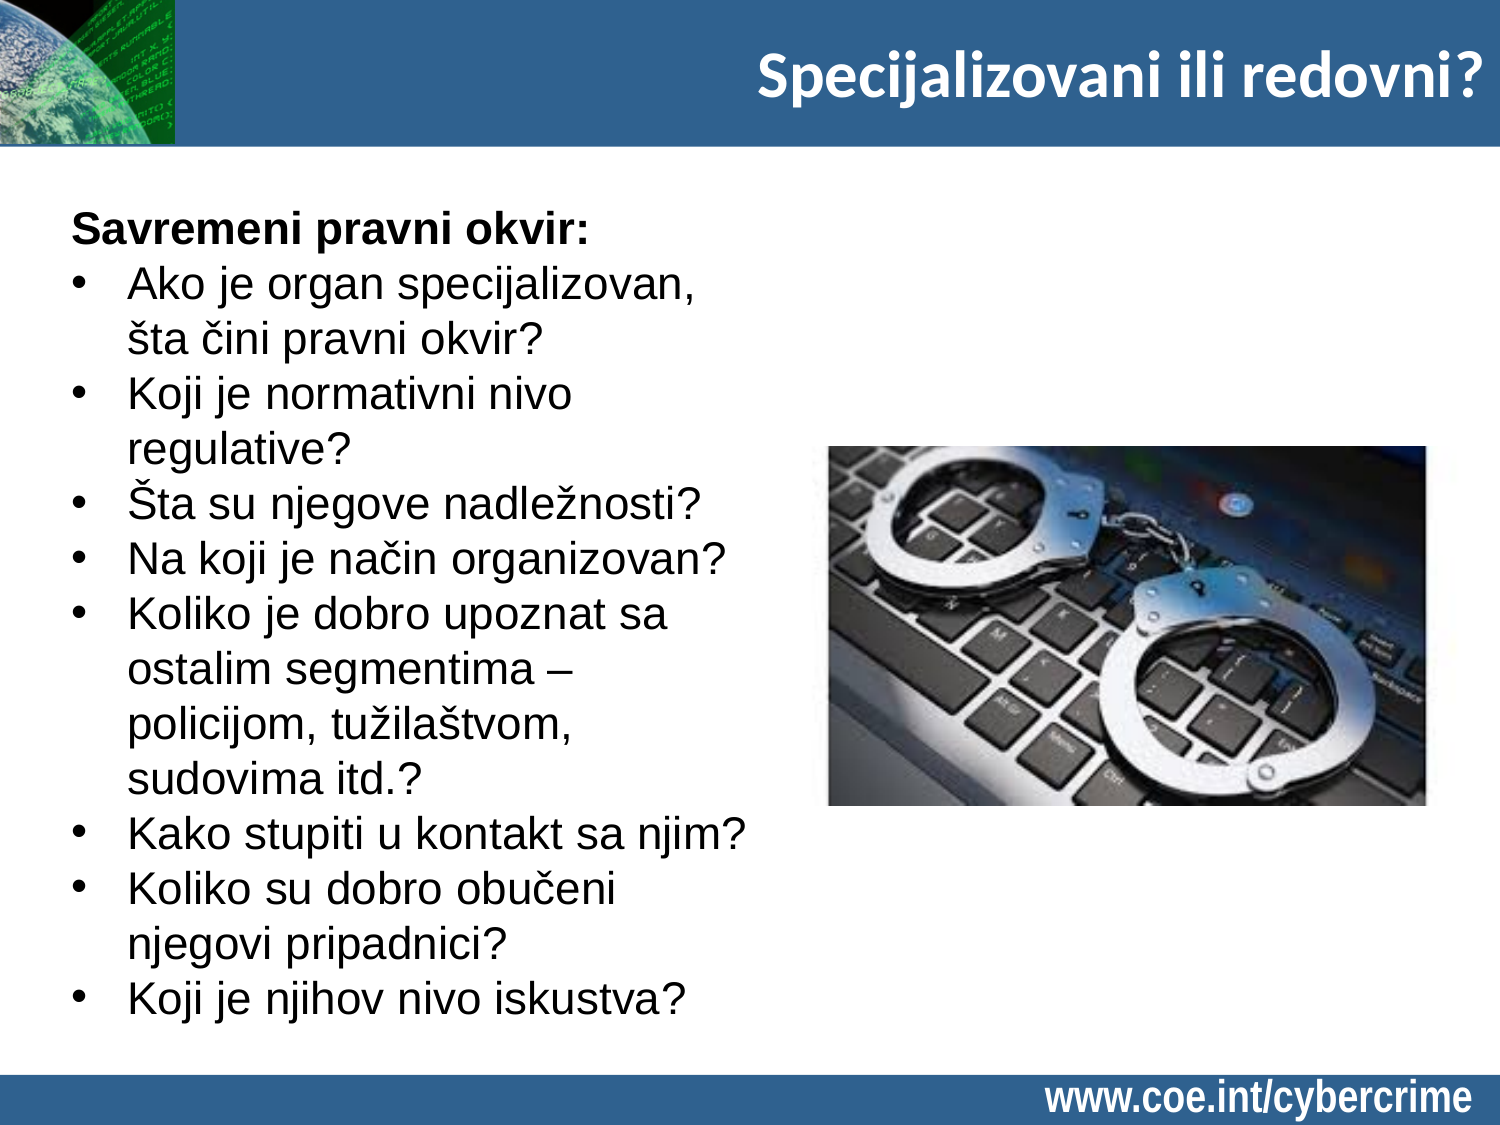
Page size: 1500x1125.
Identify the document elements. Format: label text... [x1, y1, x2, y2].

text_box www.coe.int/cybercrime [1030, 1059, 1500, 1125]
picture [758, 445, 1500, 806]
text_box [0, 1073, 1030, 1125]
text_box Specijalizovani ili redovni? [177, 0, 1500, 149]
text_box Savremeni pravni okvir: Ako je organ specijalizovan, šta čini pravni okvir? Koji je normativni nivo regulative? Šta su njegove nadležnosti? Na koji je način organizovan? Koliko je dobro upoznat sa ostalim segmentima – policijom, tužilaštvom, sudovima itd.? Kako stupiti u kontakt sa njim? Koliko su dobro obučeni njegovi pripadnici? Koji je njihov nivo iskustva? [56, 191, 776, 1031]
picture [0, 0, 175, 144]
